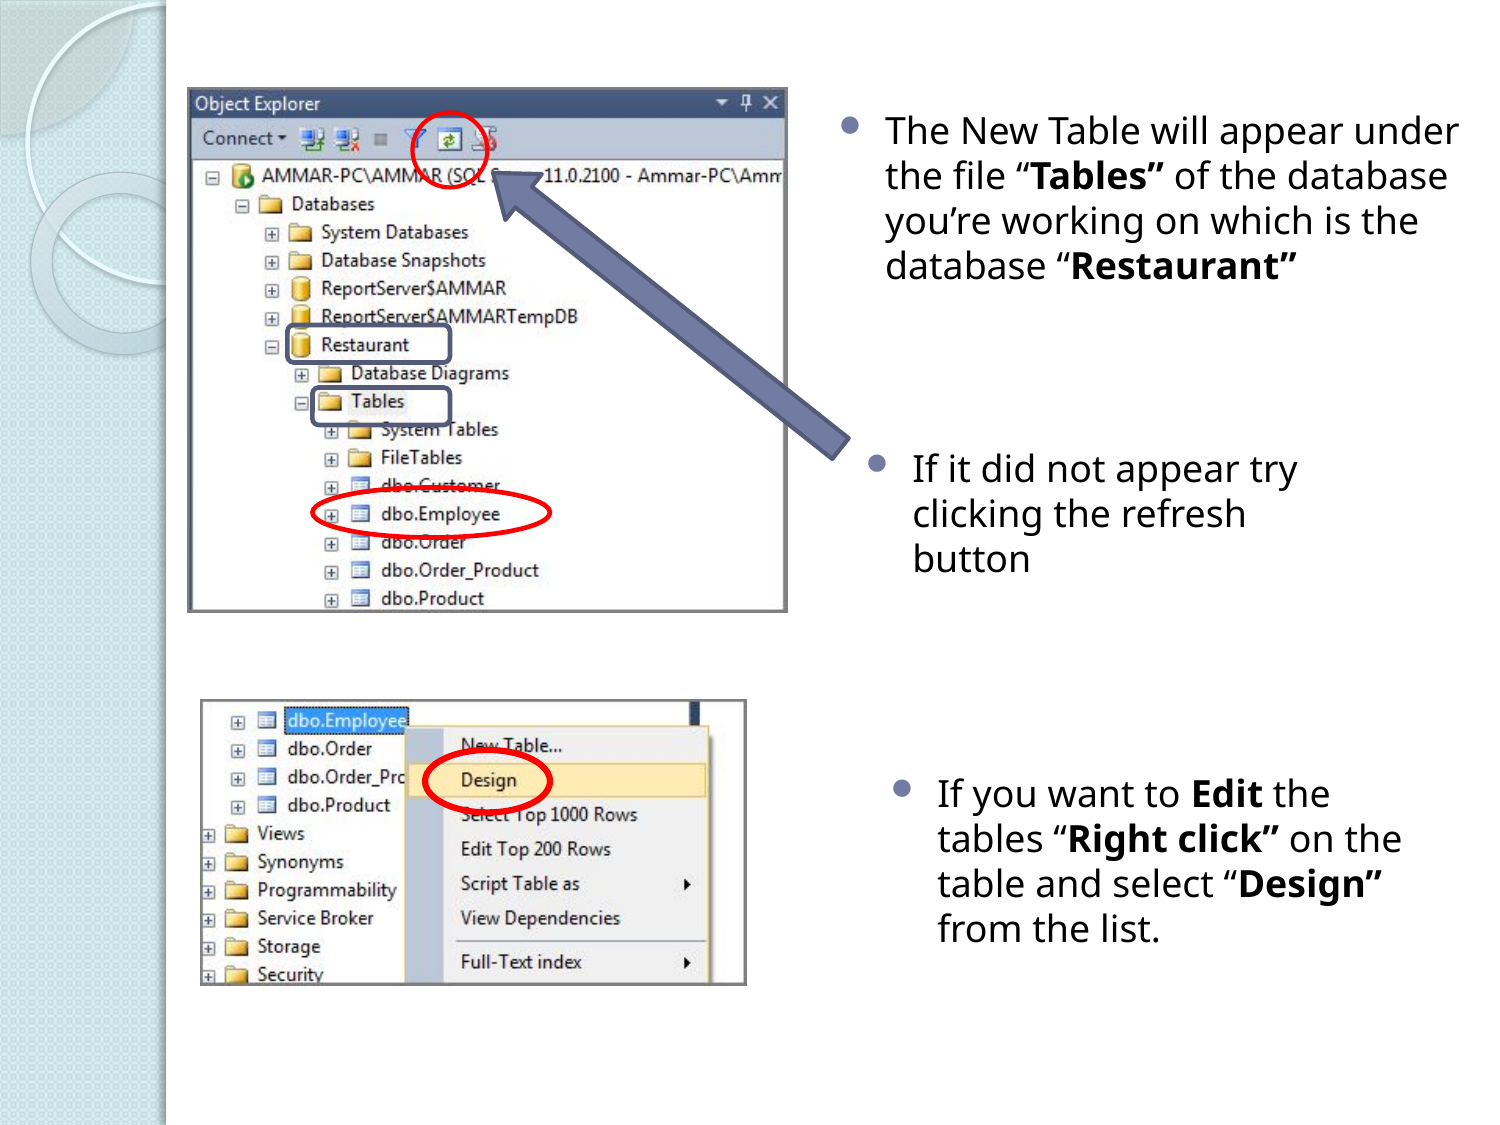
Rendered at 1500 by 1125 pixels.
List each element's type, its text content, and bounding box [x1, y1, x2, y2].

picture [187, 87, 788, 613]
picture [199, 699, 748, 987]
text_box If it did not appear try clicking the refresh button [837, 437, 1350, 588]
text_box If you want to Edit the tables “Right click” on the table and select “Design” from the list. [862, 762, 1425, 958]
text_box [795, 392, 851, 462]
list The New Table will appear under the file “Tables” of the database you’re working on which is the database “Restaurant” [810, 99, 1500, 400]
